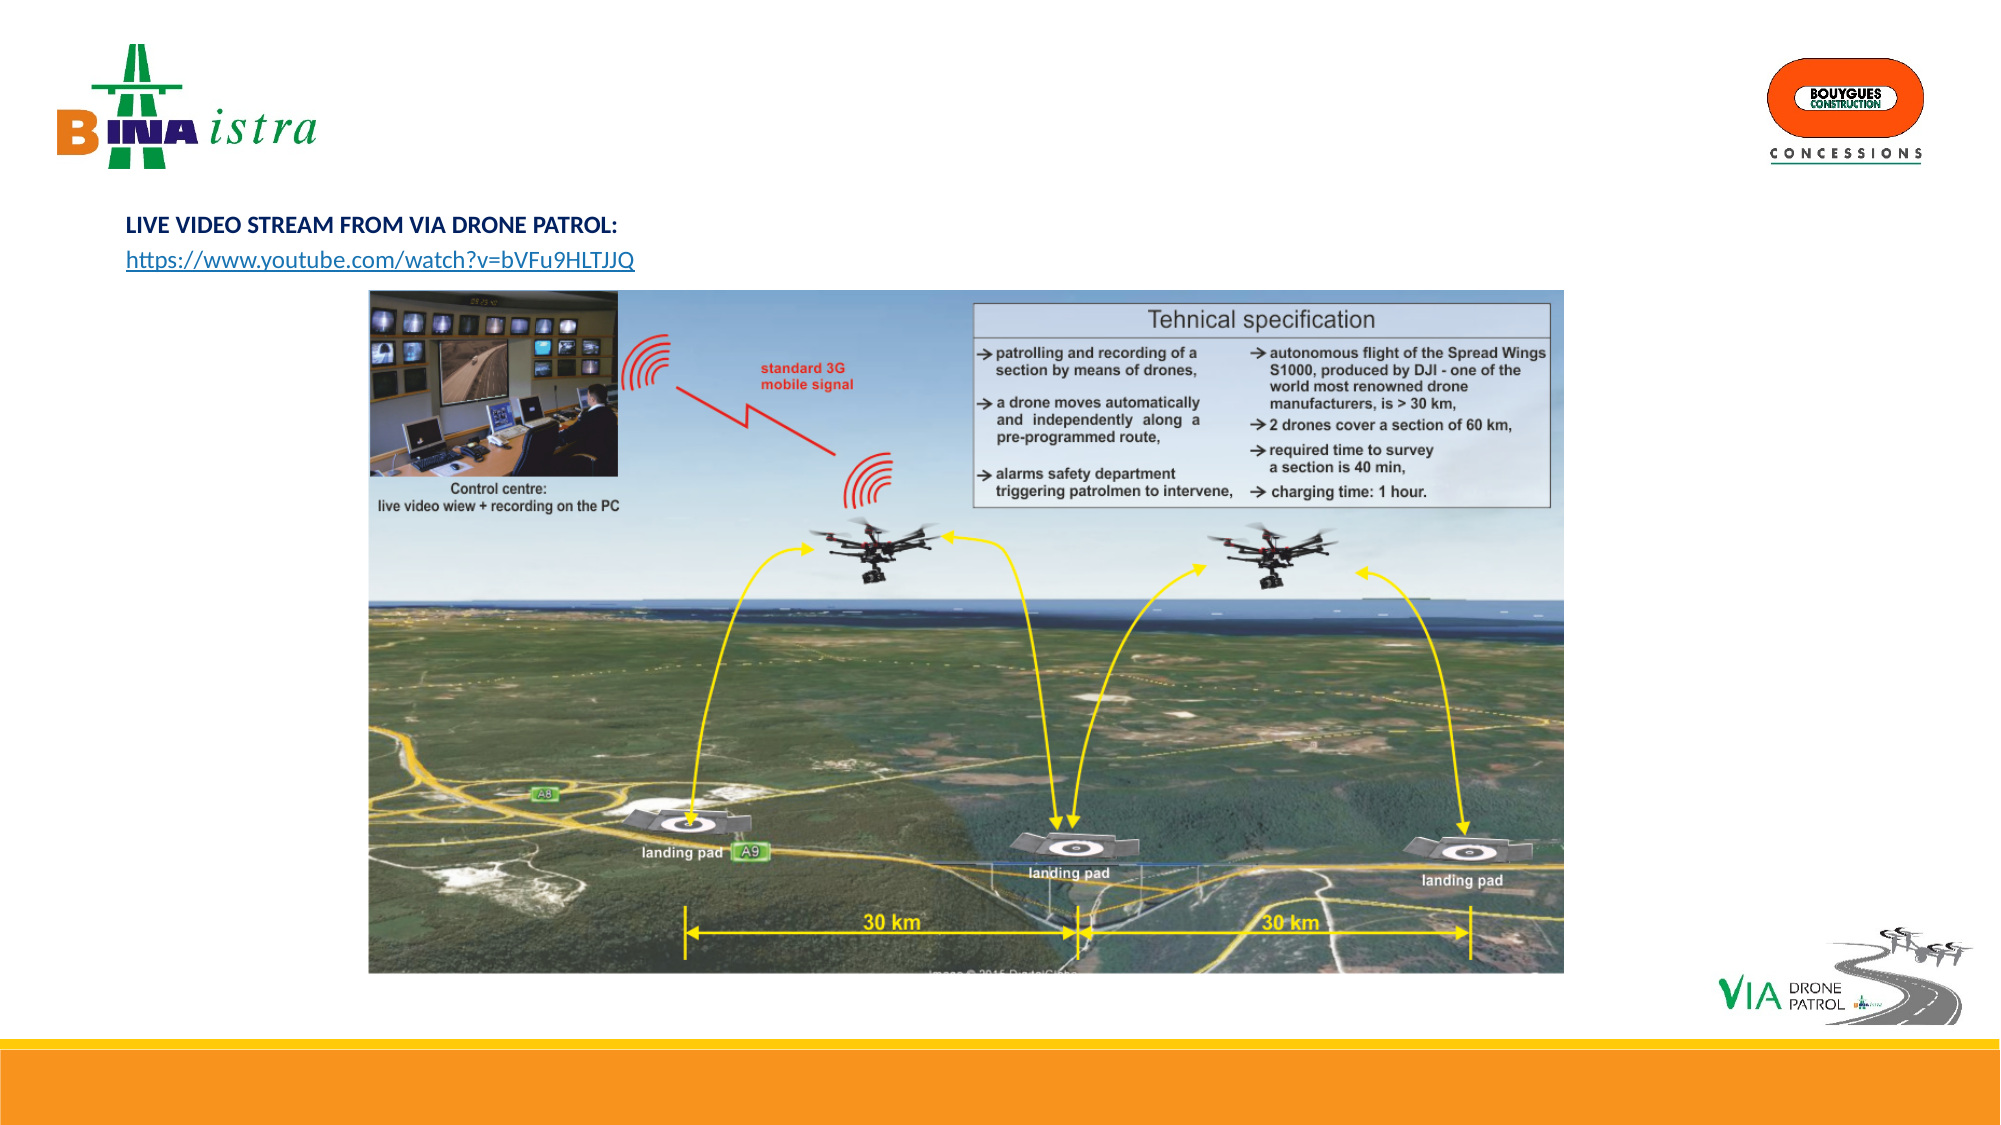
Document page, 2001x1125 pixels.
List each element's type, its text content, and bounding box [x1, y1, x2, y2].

picture [367, 289, 1564, 974]
text_box LIVE VIDEO STREAM FROM VIA DRONE PATROL: https://www.youtube.com/watch?v=bVFu9HLTJJQ [110, 201, 1895, 864]
picture [1767, 57, 1924, 170]
picture [1711, 916, 1980, 1031]
picture [56, 44, 316, 170]
